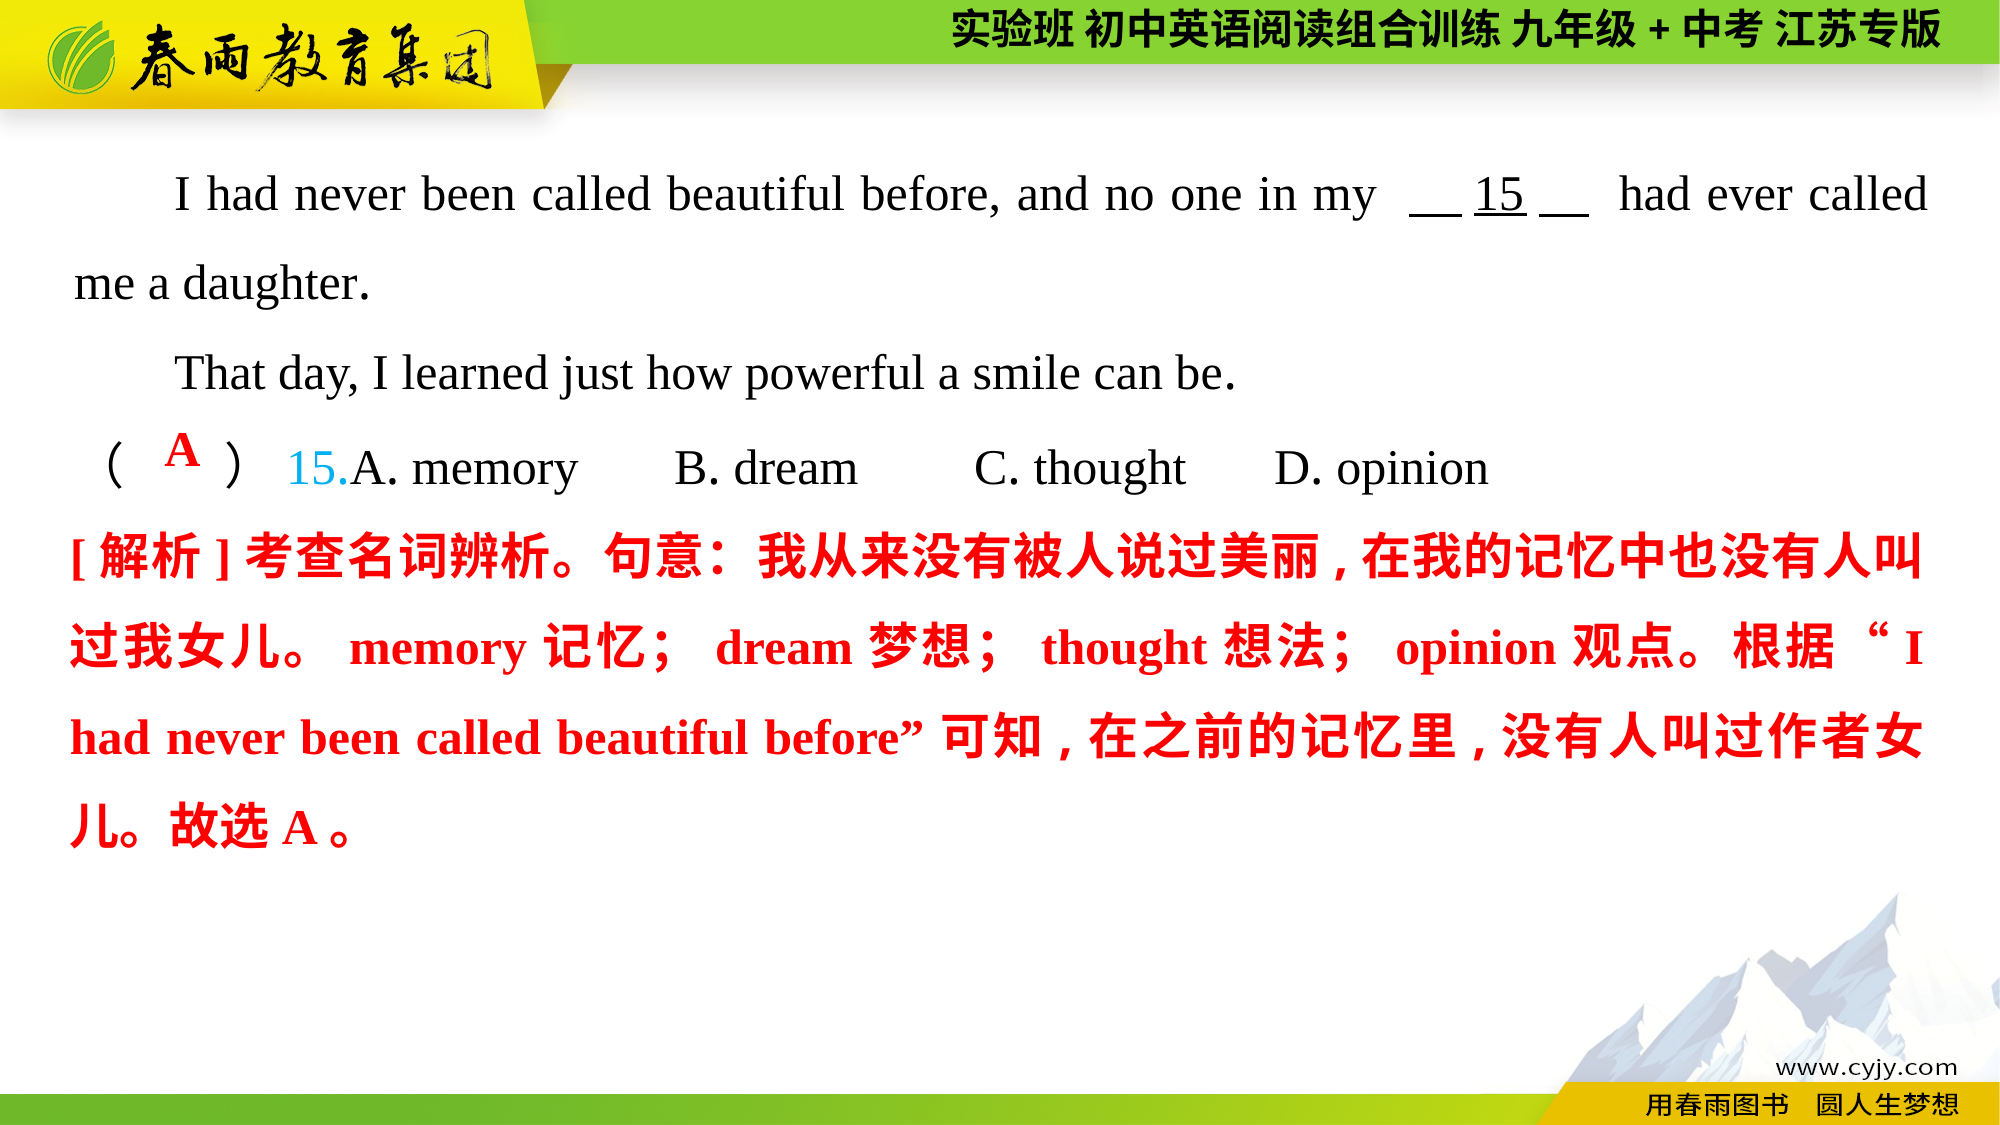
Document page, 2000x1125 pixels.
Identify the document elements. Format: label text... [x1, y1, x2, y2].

picture [0, 0, 2000, 1125]
text_box （ ）15.A. memory B. dream C. thought D. opinion [59, 397, 1944, 502]
text_box A [149, 408, 216, 484]
list I had never been called beautiful before, and no one in my 15 had ever called me a daughter. That day, I learned just how powerful a smile can be. [59, 122, 1944, 397]
text_box [解析]考查名词辨析。句意：我从来没有被人说过美丽,在我的记忆中也没有人叫过我女儿。memory记忆；dream梦想；thought想法；opinion观点。根据“I had never been called beautiful before”可知,在之前的记忆里,没有人叫过作者女儿。故选A。 [54, 486, 1939, 862]
